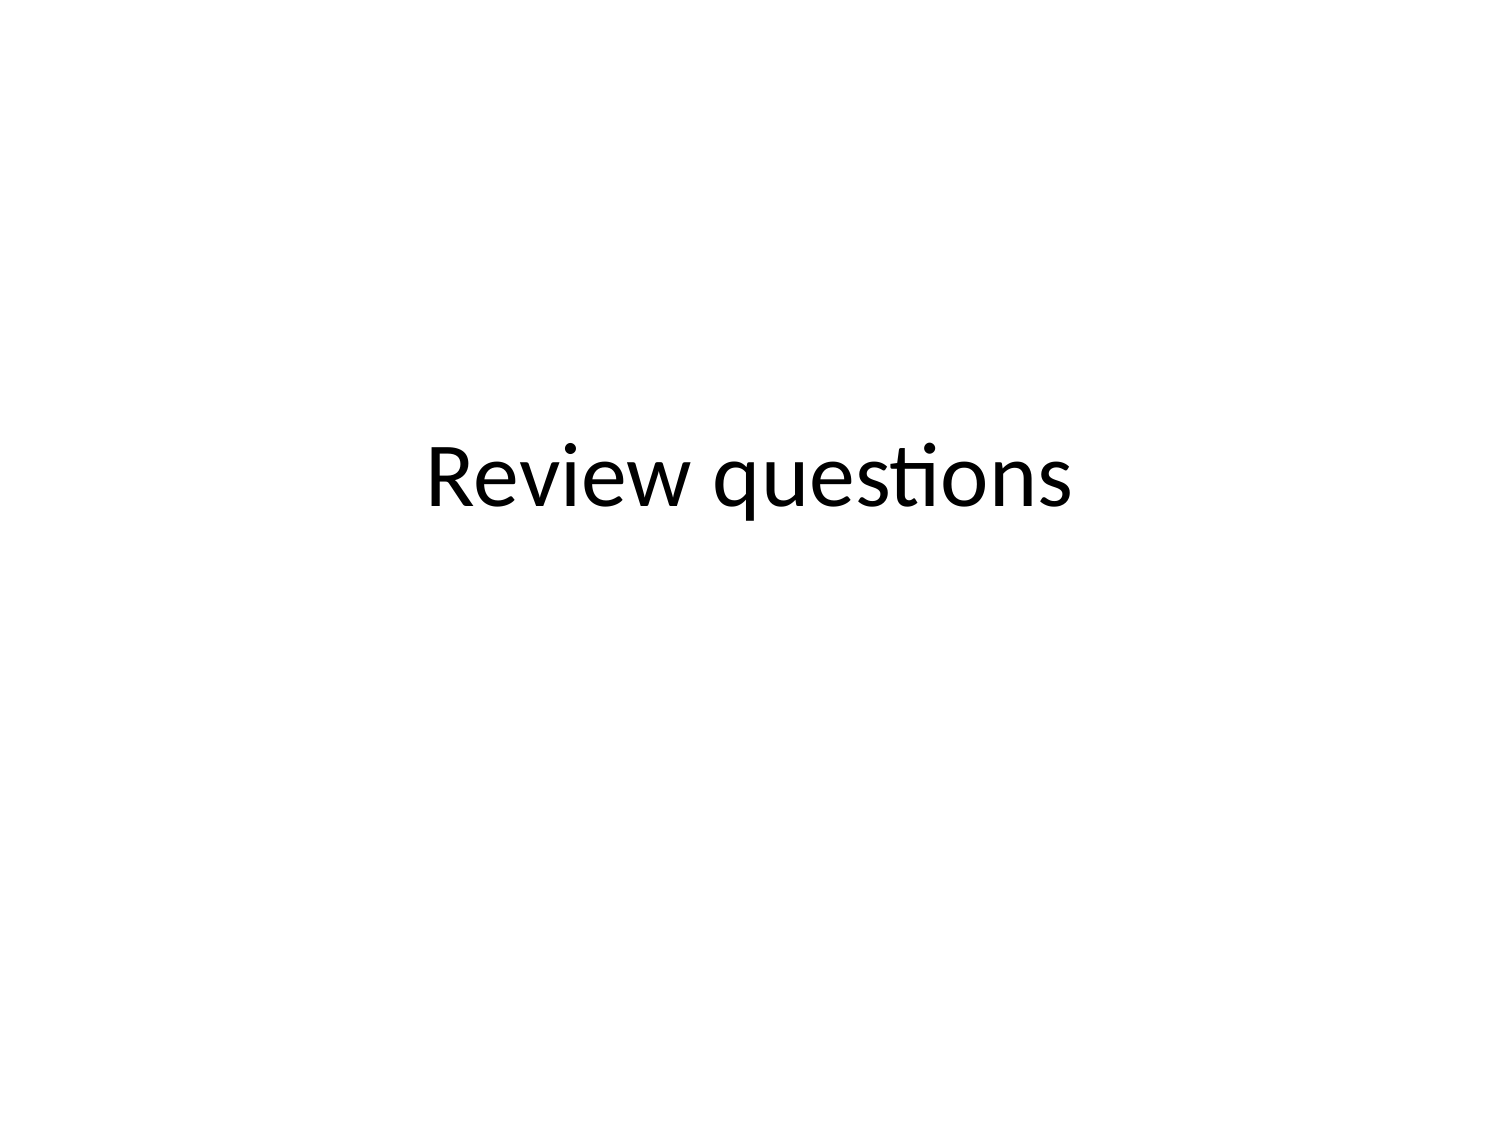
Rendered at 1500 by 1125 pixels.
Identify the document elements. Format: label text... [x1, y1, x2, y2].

title Review questions [112, 349, 1388, 591]
